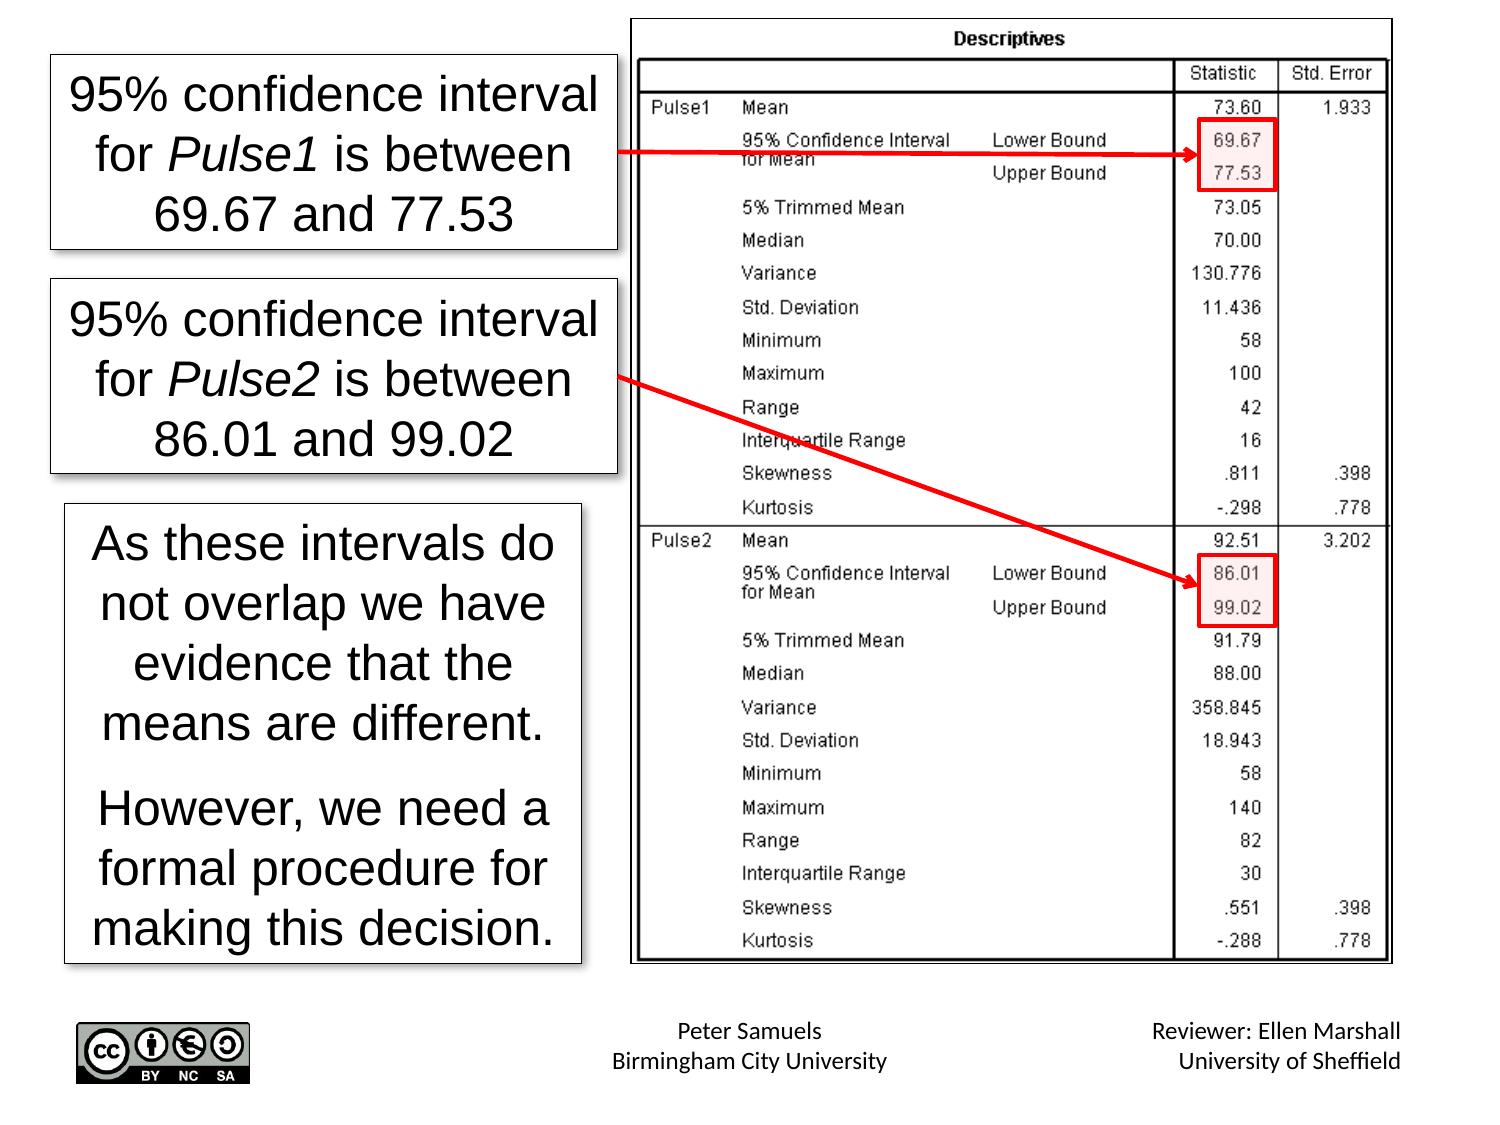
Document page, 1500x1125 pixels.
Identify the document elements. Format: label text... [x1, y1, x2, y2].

text_box Reviewer: Ellen Marshall University of Sheffield [1038, 1007, 1417, 1083]
text_box 95% confidence interval for Pulse1 is between 69.67 and 77.53 [50, 54, 618, 250]
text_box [617, 152, 1200, 156]
text_box Peter Samuels Birmingham City University [549, 1007, 951, 1083]
text_box 95% confidence interval for Pulse2 is between 86.01 and 99.02 [50, 278, 618, 474]
picture [631, 18, 1392, 964]
picture [76, 1022, 251, 1084]
text_box As these intervals do not overlap we have evidence that the means are different. However, we need a formal procedure for making this decision. [64, 503, 582, 964]
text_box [617, 377, 1200, 587]
